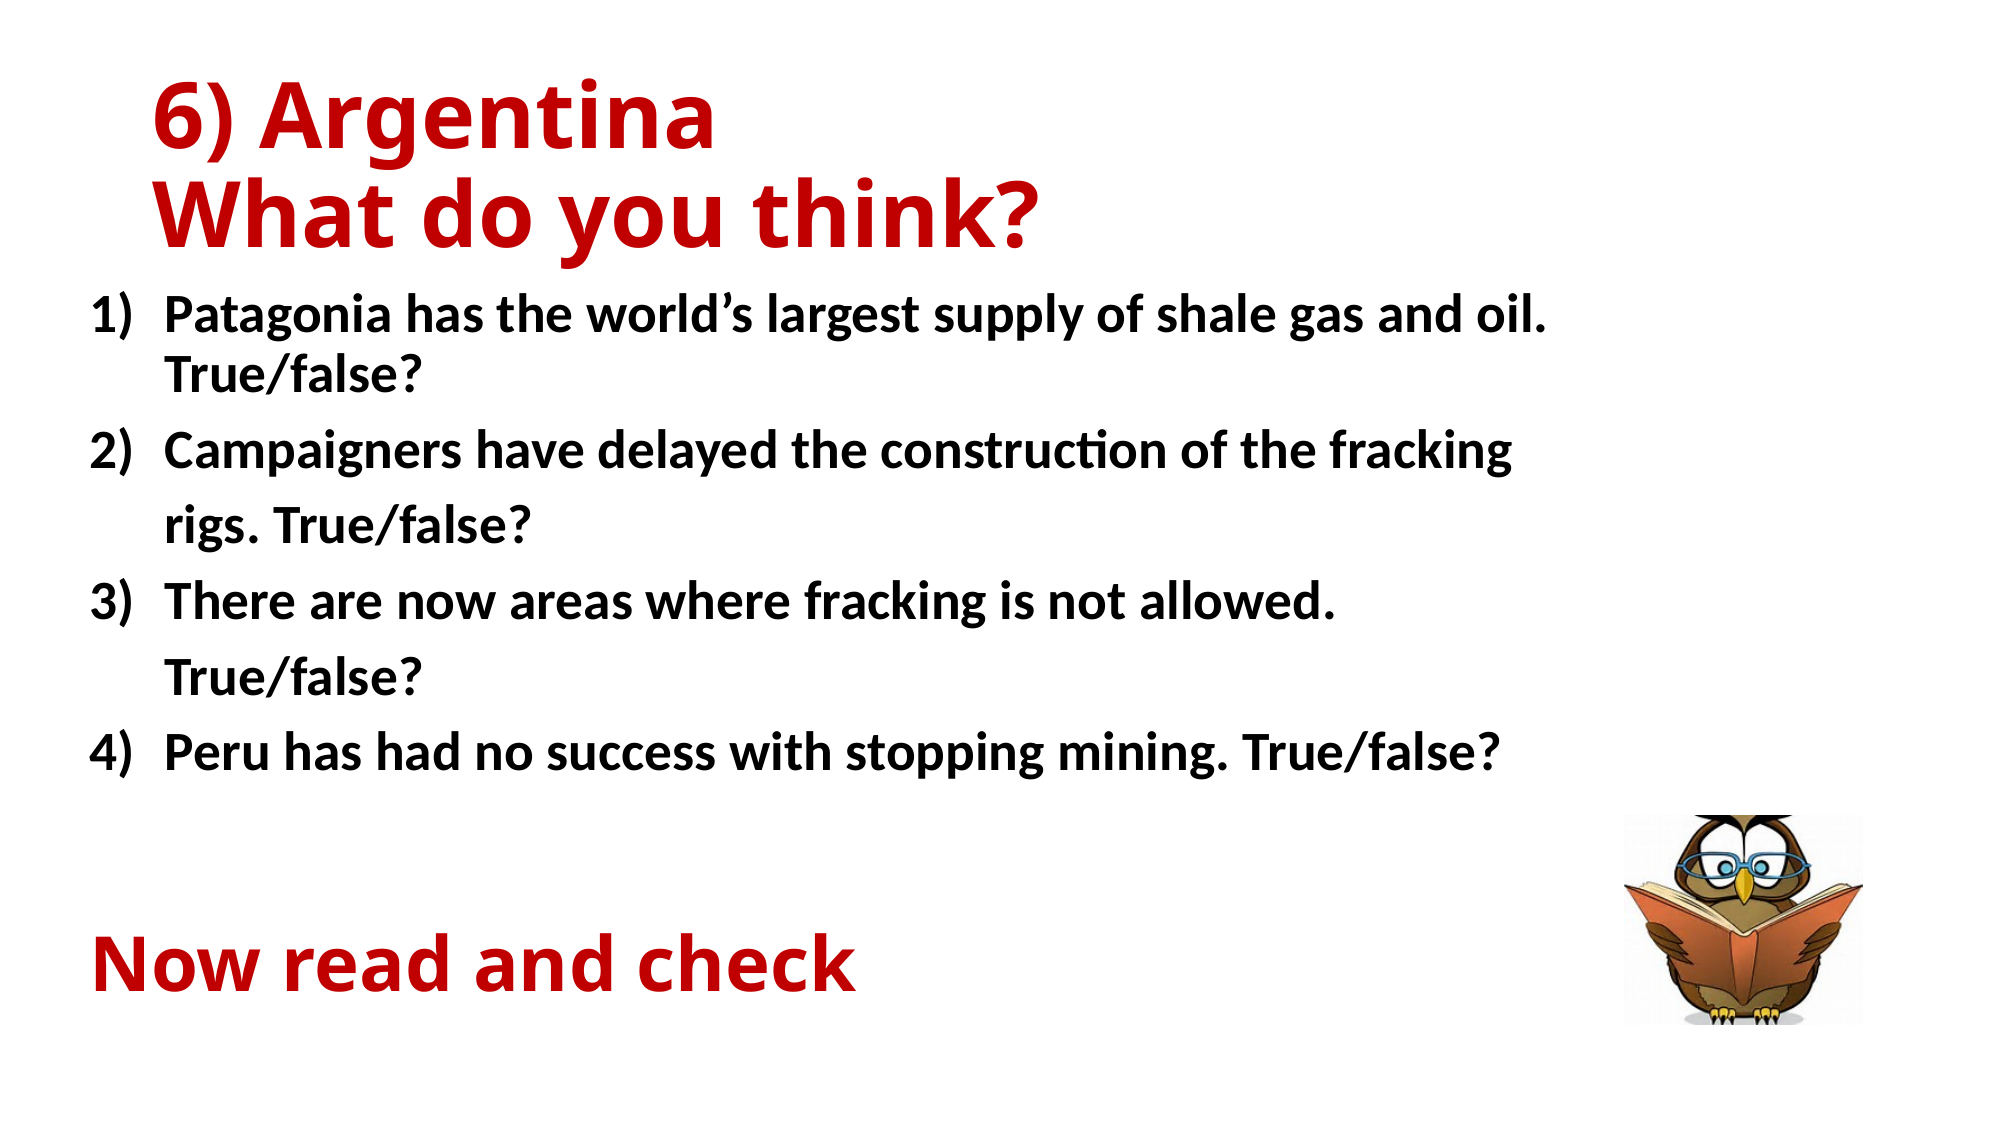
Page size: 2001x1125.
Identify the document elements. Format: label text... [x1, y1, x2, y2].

picture [1624, 815, 1863, 1025]
title 6) Argentina What do you think? [137, 59, 1863, 278]
list Patagonia has the world’s largest supply of shale gas and oil. True/false? Campaigners have delayed the construction of the fracking rigs. True/false? There are now areas where fracking is not allowed. True/false? Peru has had no success with stopping mining. True/false? Now read and check [74, 277, 1800, 1017]
